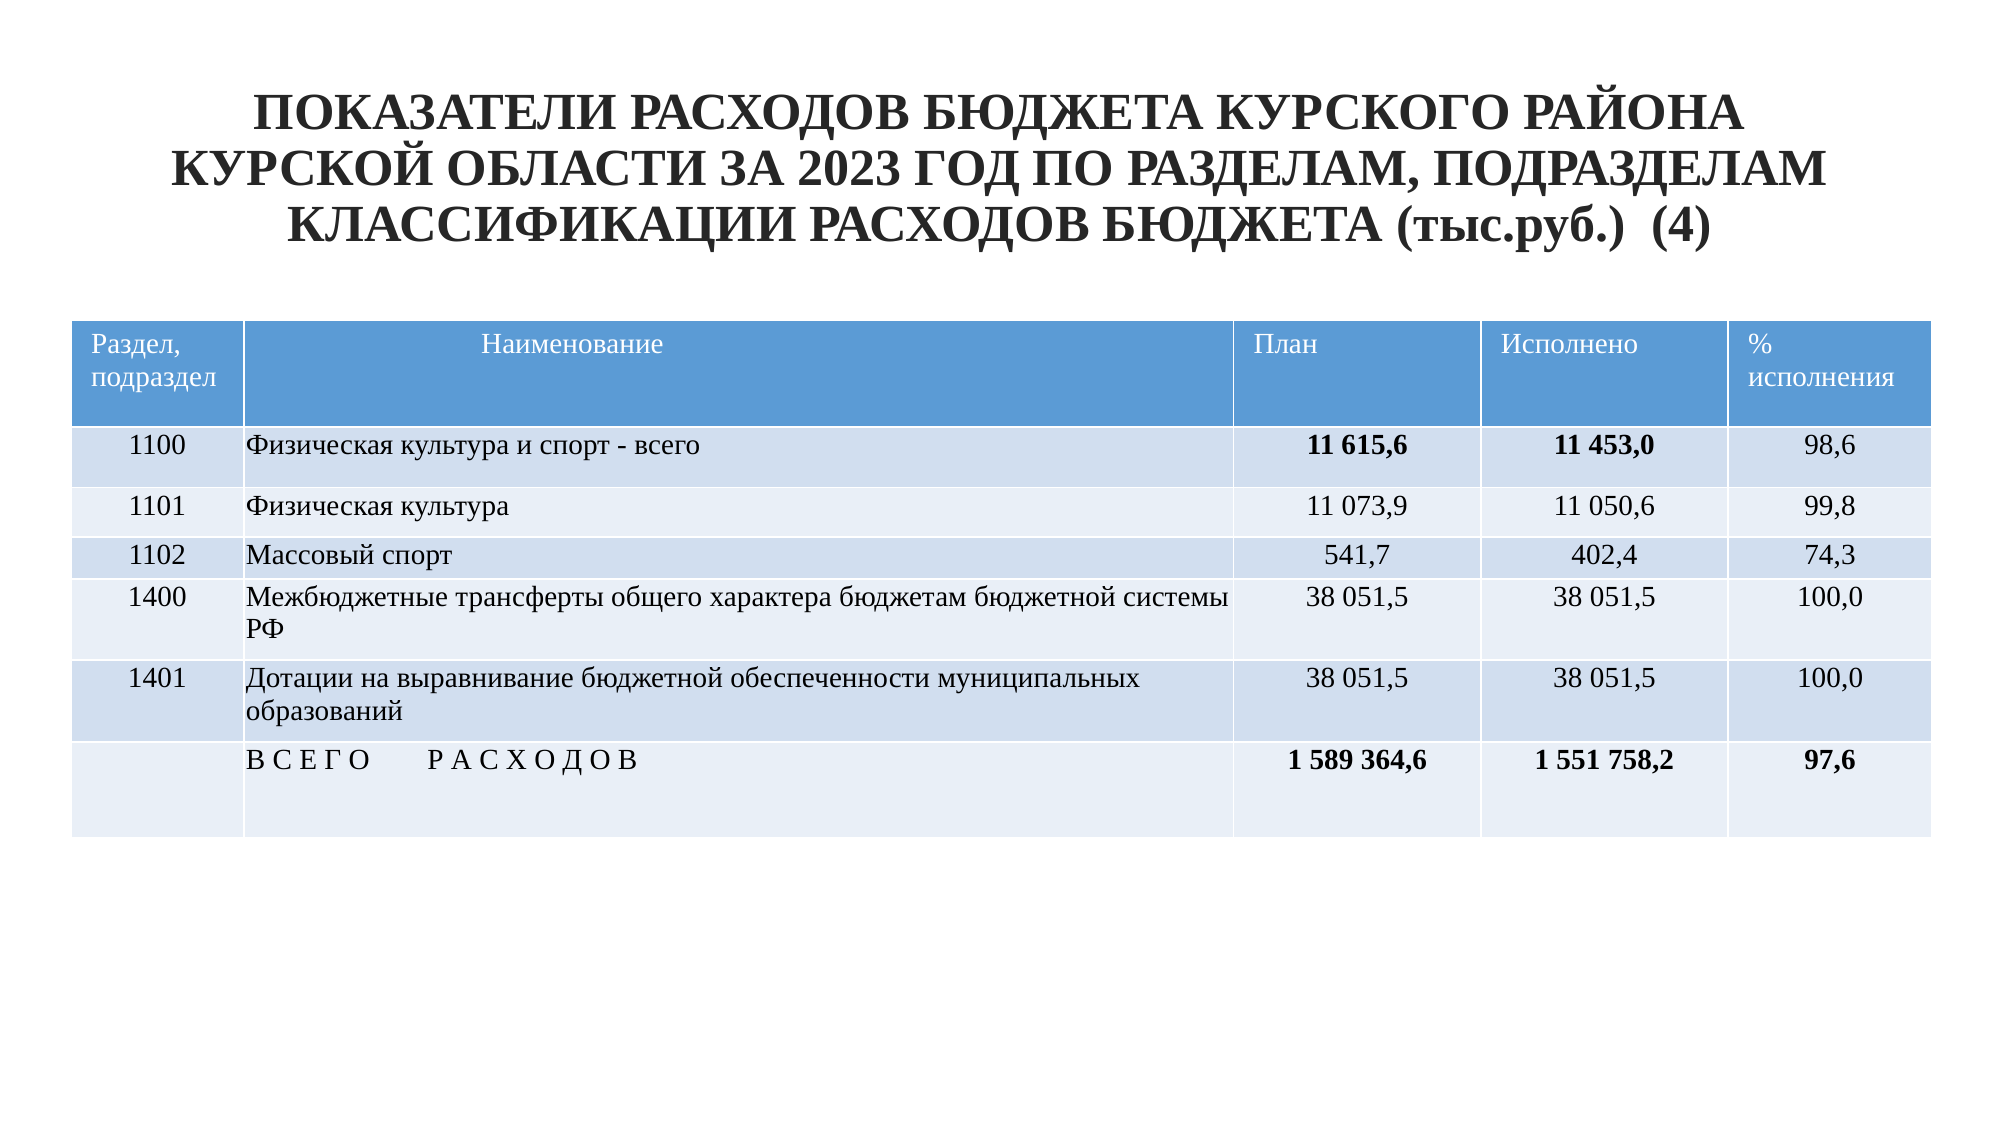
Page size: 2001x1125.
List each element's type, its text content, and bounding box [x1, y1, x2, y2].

table_header План [1234, 321, 1480, 426]
table_cell 1401 [72, 661, 243, 741]
table_cell 38 051,5 [1482, 661, 1727, 741]
table_cell 100,0 [1729, 580, 1931, 659]
table_cell 38 051,5 [1482, 580, 1727, 659]
table_cell Дотации на выравнивание бюджетной обеспеченности муниципальных образований [245, 661, 1233, 741]
table_cell 1 589 364,6 [1234, 743, 1480, 837]
table_cell 99,8 [1729, 488, 1931, 536]
table_cell 38 051,5 [1234, 661, 1480, 741]
table_cell Физическая культура и спорт - всего [245, 428, 1233, 487]
table_cell 1 551 758,2 [1482, 743, 1727, 837]
table_header % исполнения [1729, 321, 1931, 426]
table_cell Массовый спорт [245, 538, 1233, 578]
table_cell 1100 [72, 428, 243, 487]
table_cell 97,6 [1729, 743, 1931, 837]
table_cell 1102 [72, 538, 243, 578]
table_cell 74,3 [1729, 538, 1931, 578]
table_cell 11 615,6 [1234, 428, 1480, 487]
table_cell [72, 743, 243, 837]
table_header Исполнено [1482, 321, 1727, 426]
table_cell В С Е Г О Р А С Х О Д О В [245, 743, 1233, 837]
table_cell 1101 [72, 488, 243, 536]
table_cell Межбюджетные трансферты общего характера бюджетам бюджетной системы РФ [245, 580, 1233, 659]
table_cell Физическая культура [245, 488, 1233, 536]
table_cell 402,4 [1482, 538, 1727, 578]
table_cell 11 453,0 [1482, 428, 1727, 487]
table_cell 11 050,6 [1482, 488, 1727, 536]
table_cell 1400 [72, 580, 243, 659]
title ПОКАЗАТЕЛИ РАСХОДОВ БЮДЖЕТА КУРСКОГО РАЙОНА КУРСКОЙ ОБЛАСТИ ЗА 2023 ГОД ПО РАЗДЕЛАМ, ПОДРАЗДЕЛАМ КЛАССИФИКАЦИИ РАСХОДОВ БЮДЖЕТА (тыс.руб.) (4) [137, 59, 1863, 278]
table_cell 541,7 [1234, 538, 1480, 578]
table_cell 98,6 [1729, 428, 1931, 487]
table_cell 100,0 [1729, 661, 1931, 741]
table_cell 38 051,5 [1234, 580, 1480, 659]
table_cell 11 073,9 [1234, 488, 1480, 536]
table_header Раздел, подраздел [72, 321, 243, 426]
table_header Наименование [245, 321, 1233, 426]
